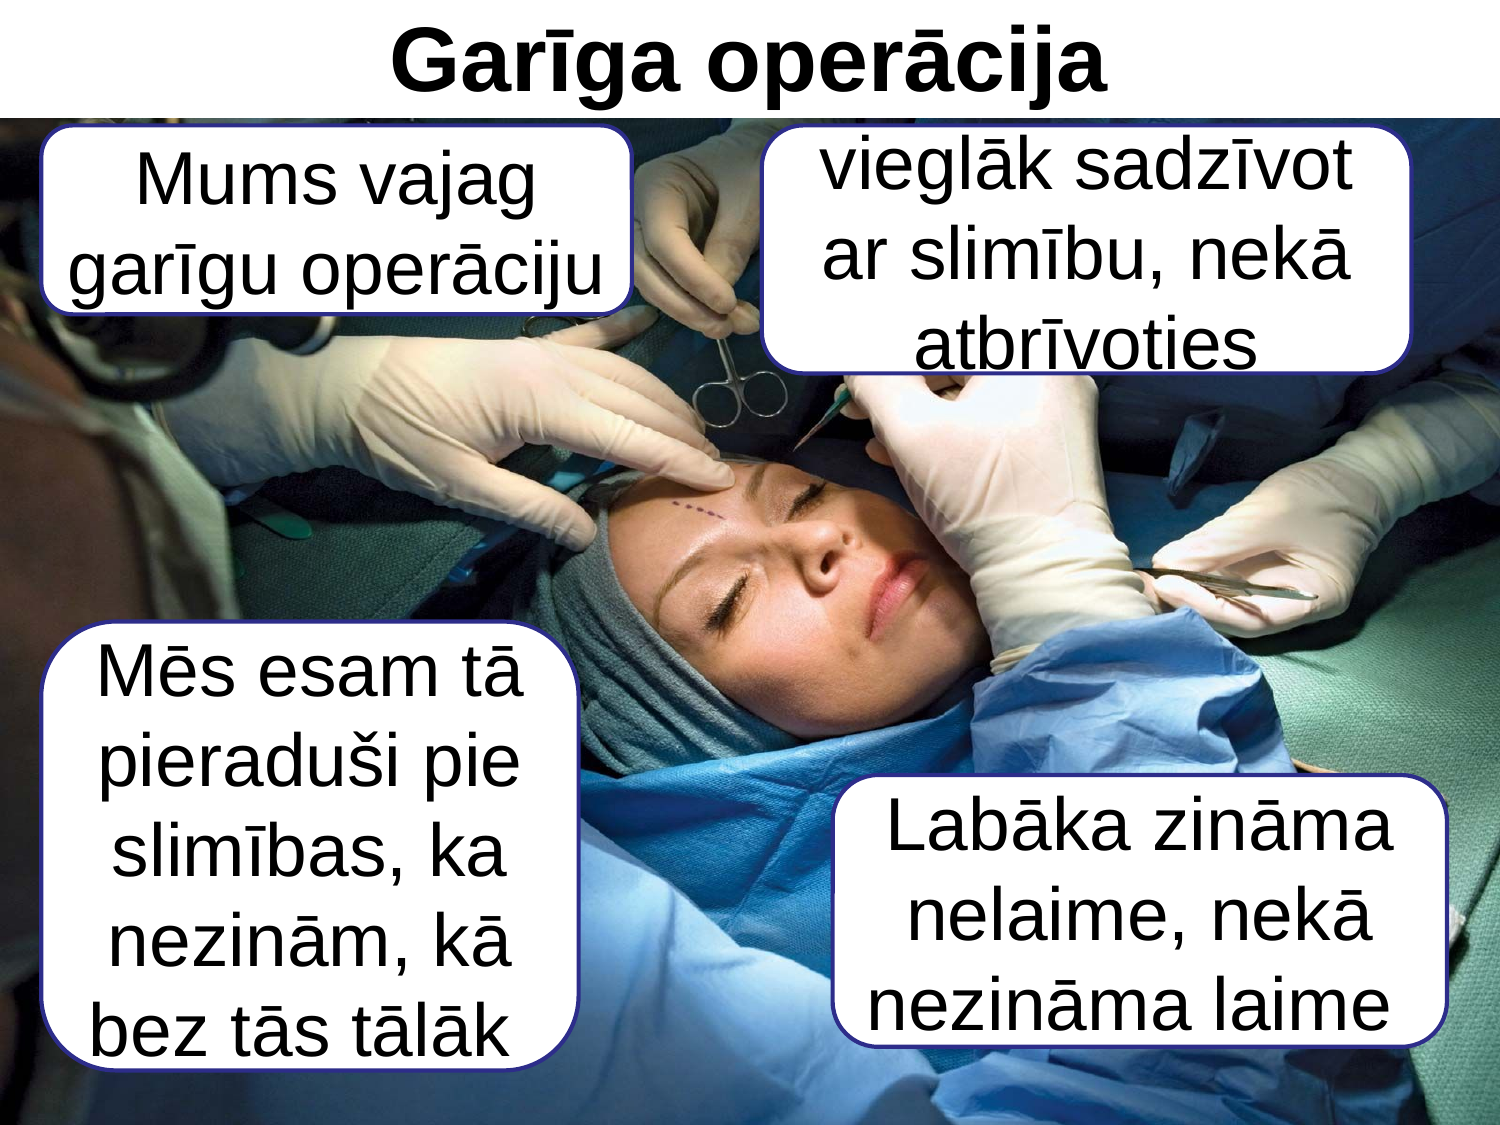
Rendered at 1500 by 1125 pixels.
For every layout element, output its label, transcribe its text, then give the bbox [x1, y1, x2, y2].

picture [0, 118, 1500, 1125]
title Garīga operācija [456, 0, 1425, 109]
text_box [25, 0, 456, 117]
